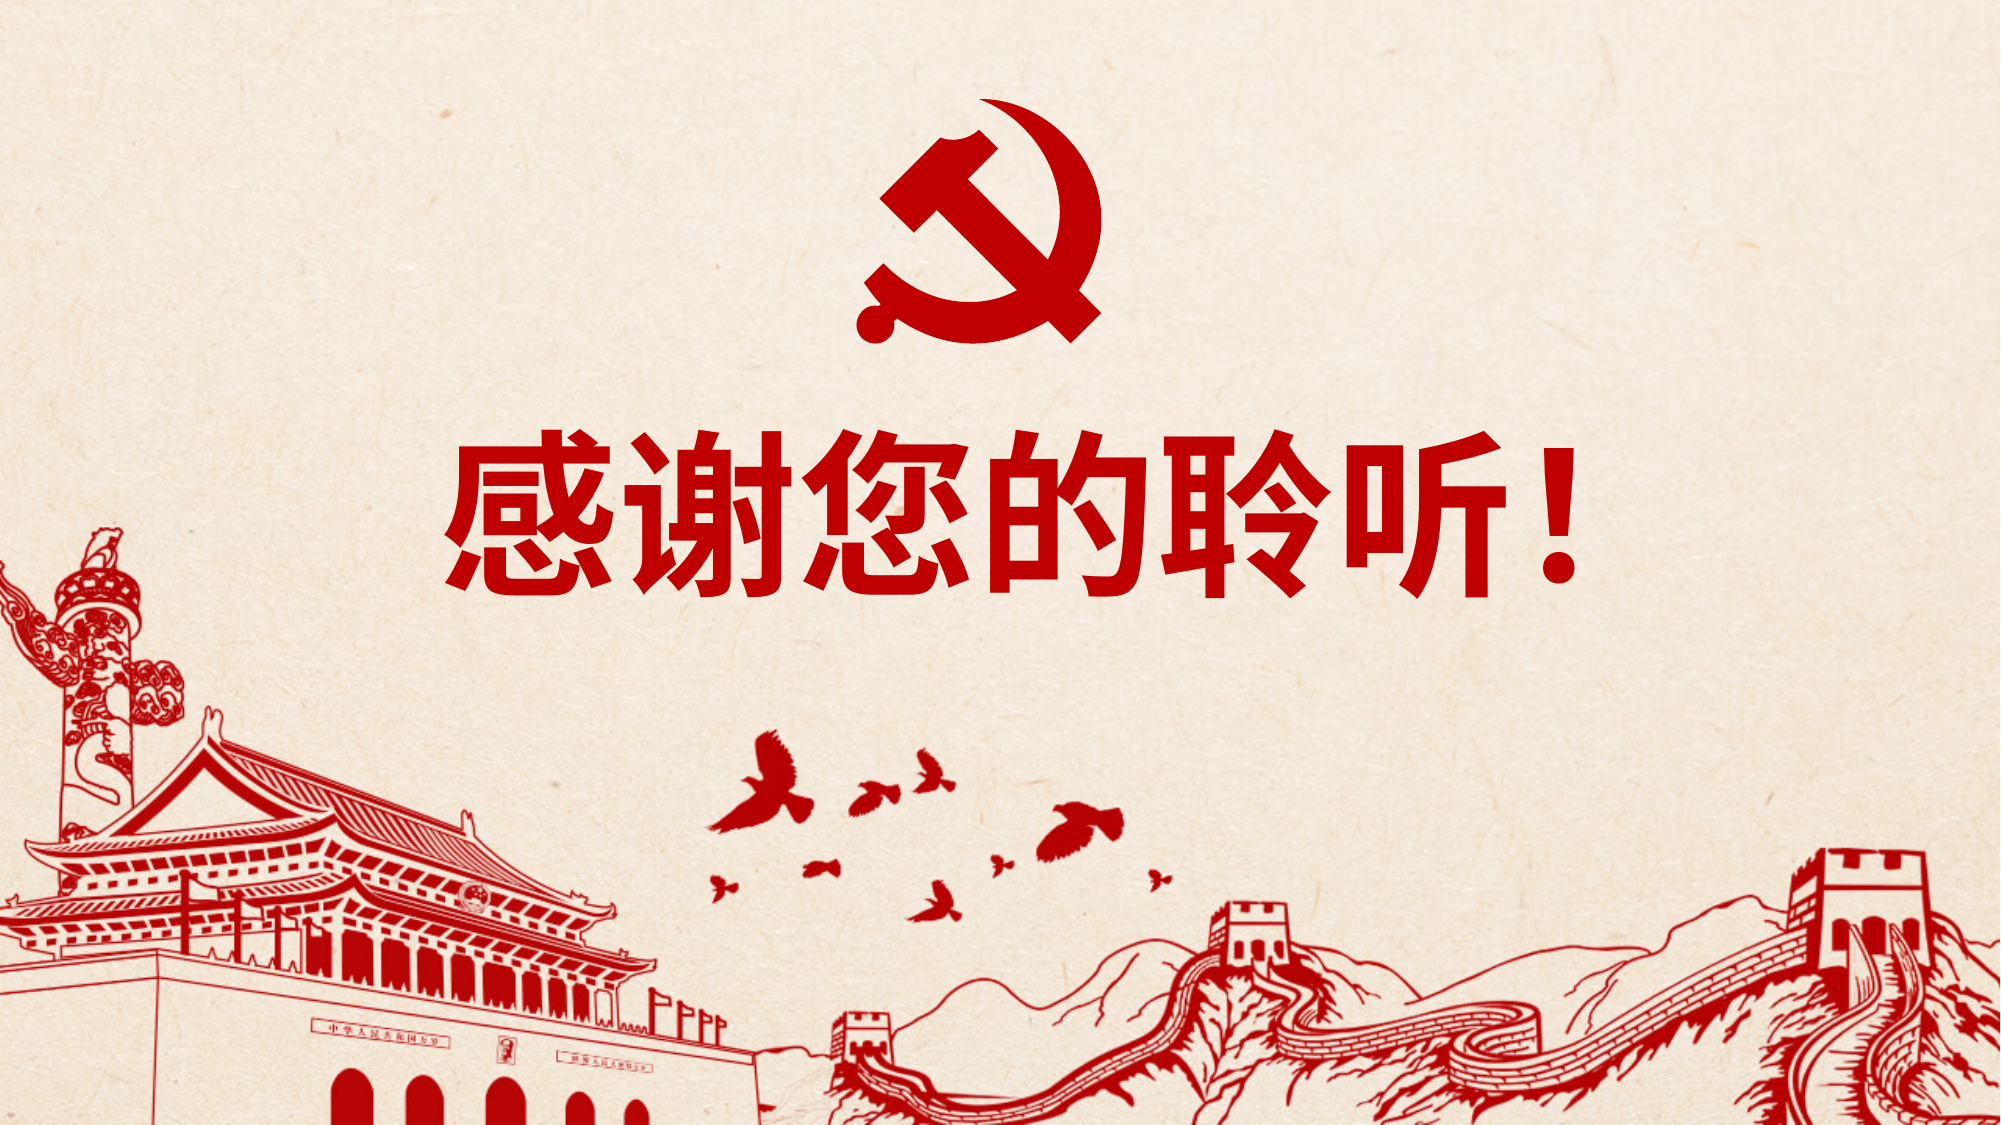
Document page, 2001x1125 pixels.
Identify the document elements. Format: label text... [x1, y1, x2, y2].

picture [0, 0, 2001, 1125]
text_box 感谢您的聆听！ [424, 396, 1710, 626]
text_box [856, 99, 1102, 344]
